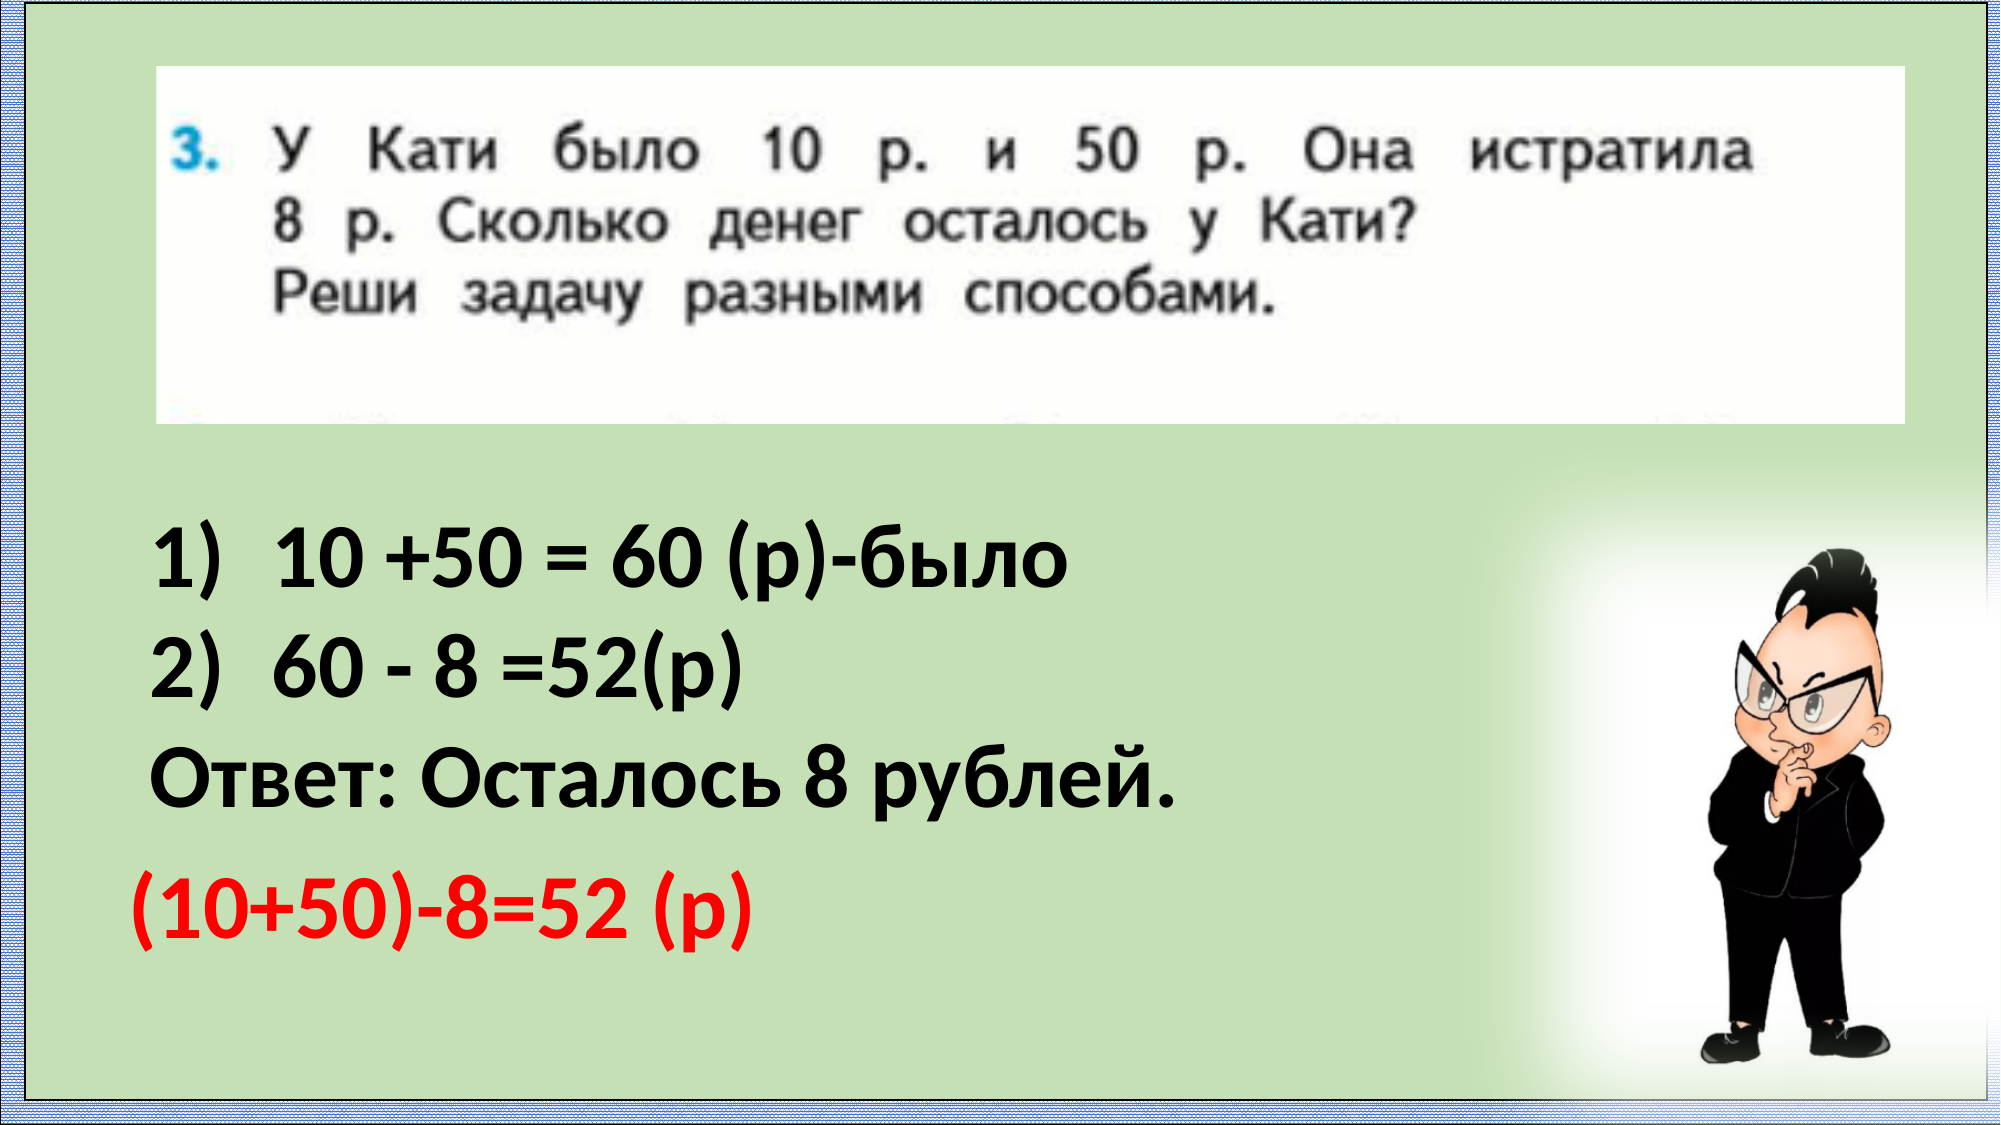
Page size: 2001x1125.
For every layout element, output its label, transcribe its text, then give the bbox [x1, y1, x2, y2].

picture [156, 66, 2000, 1125]
text_box 10 +50 = 60 (р)-было 60 - 8 =52(р) Ответ: Осталось 8 рублей. [134, 488, 1445, 839]
text_box (10+50)-8=52 (р) [113, 839, 1445, 964]
